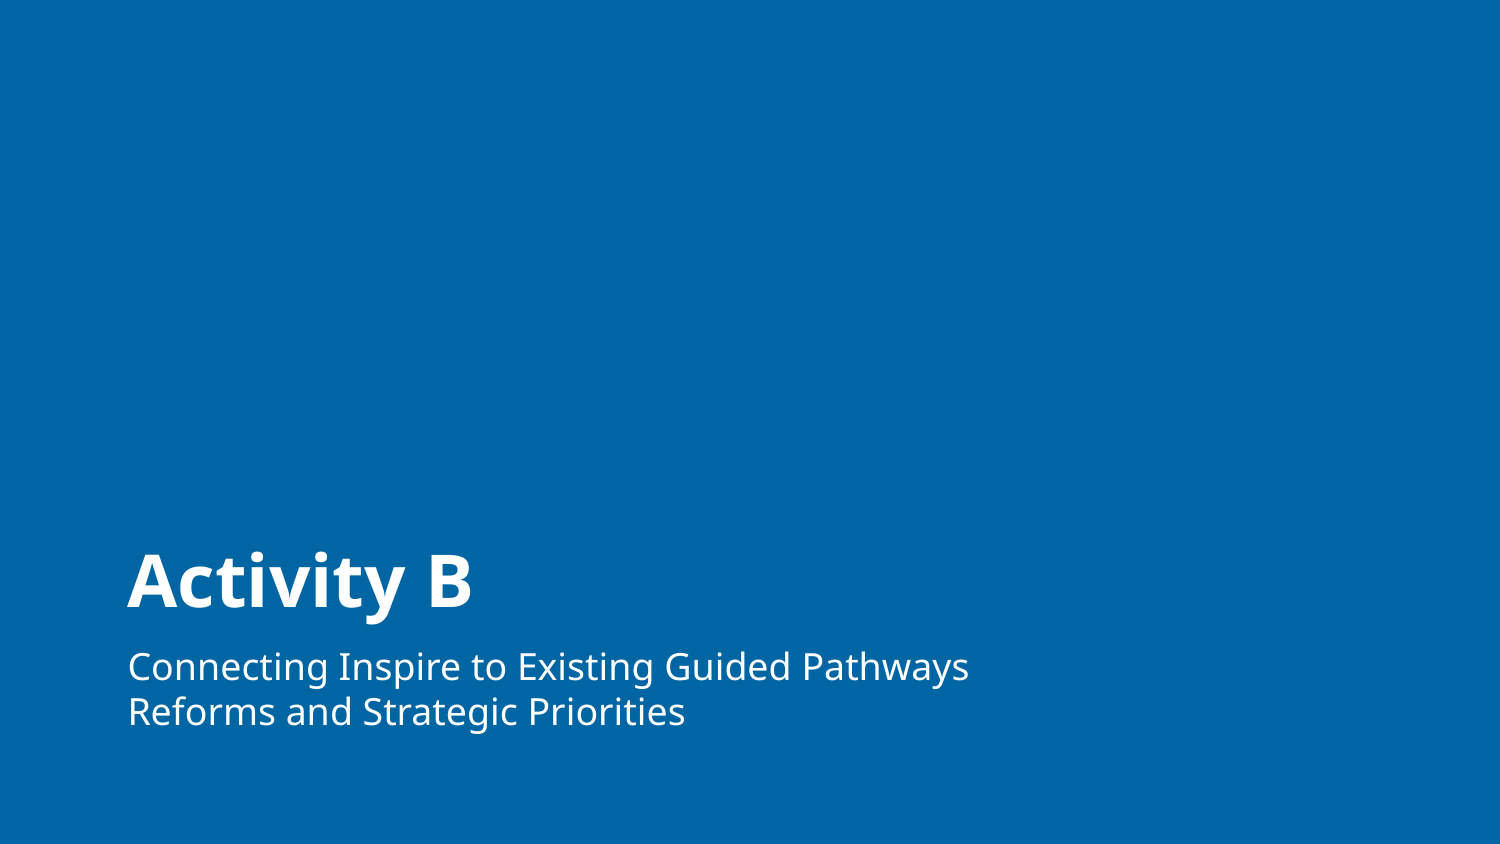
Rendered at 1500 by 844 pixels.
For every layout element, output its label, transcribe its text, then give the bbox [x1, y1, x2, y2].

subtitle Connecting Inspire to Existing Guided Pathways Reforms and Strategic Priorities [112, 628, 1068, 758]
title Activity B [112, 447, 1068, 628]
